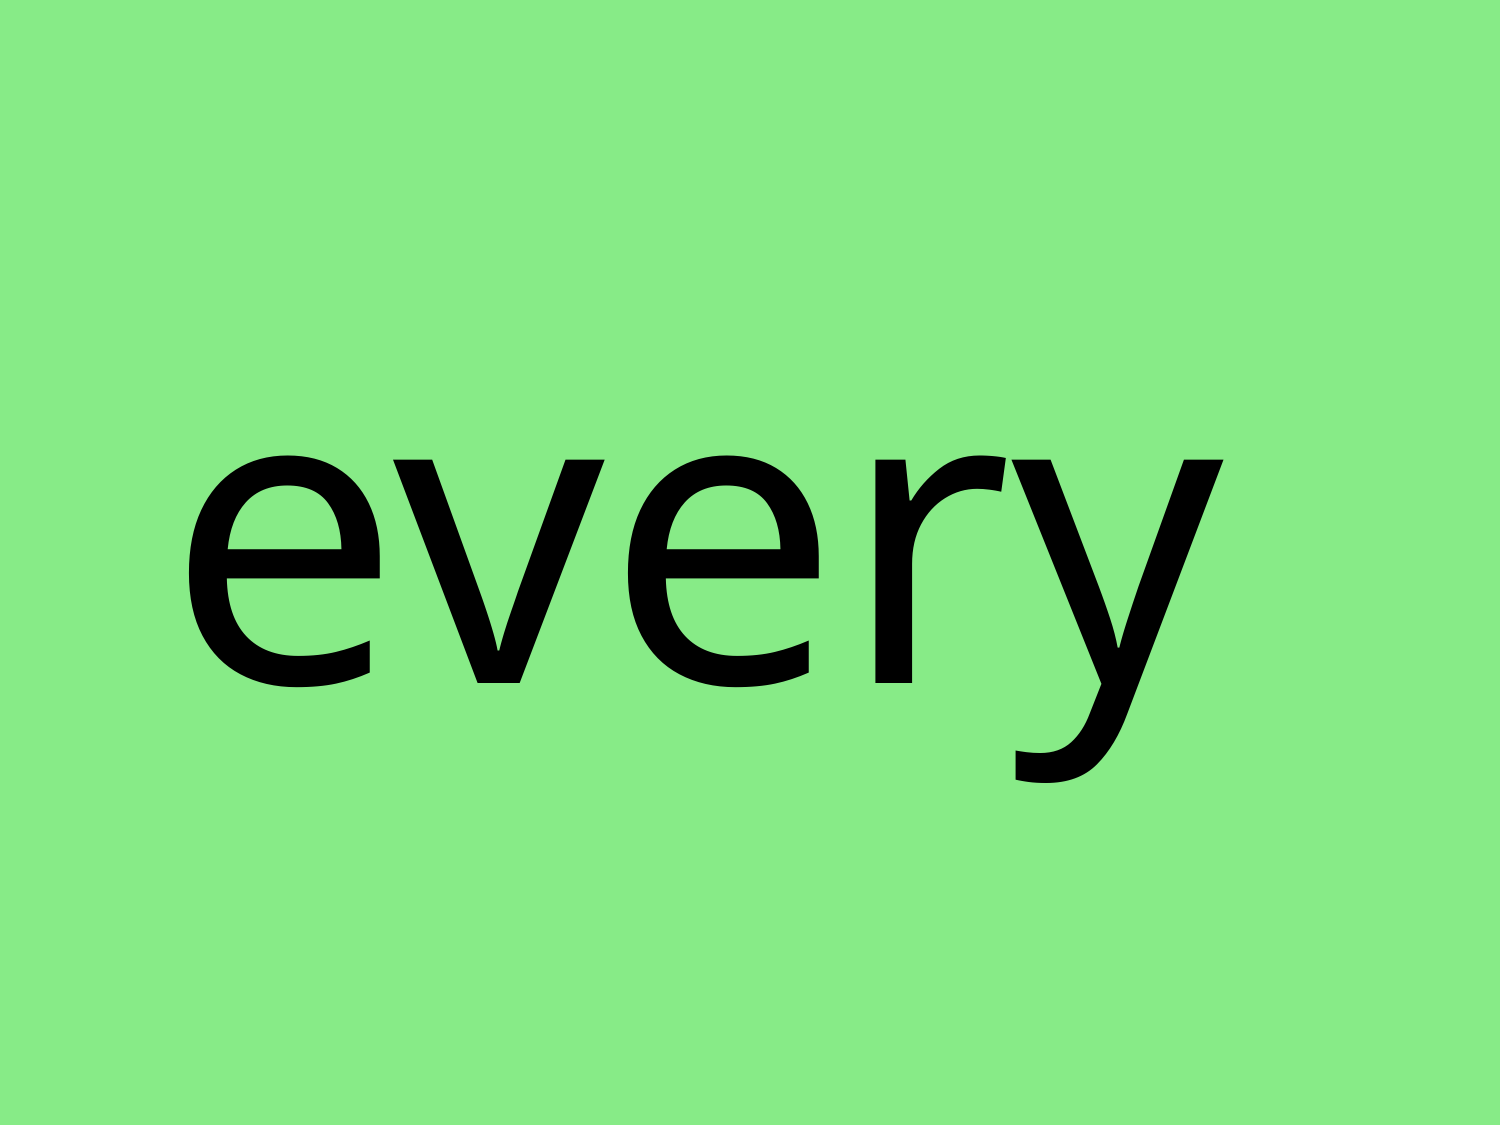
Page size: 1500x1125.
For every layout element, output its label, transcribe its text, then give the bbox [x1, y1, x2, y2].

text_box every [41, 259, 1459, 775]
